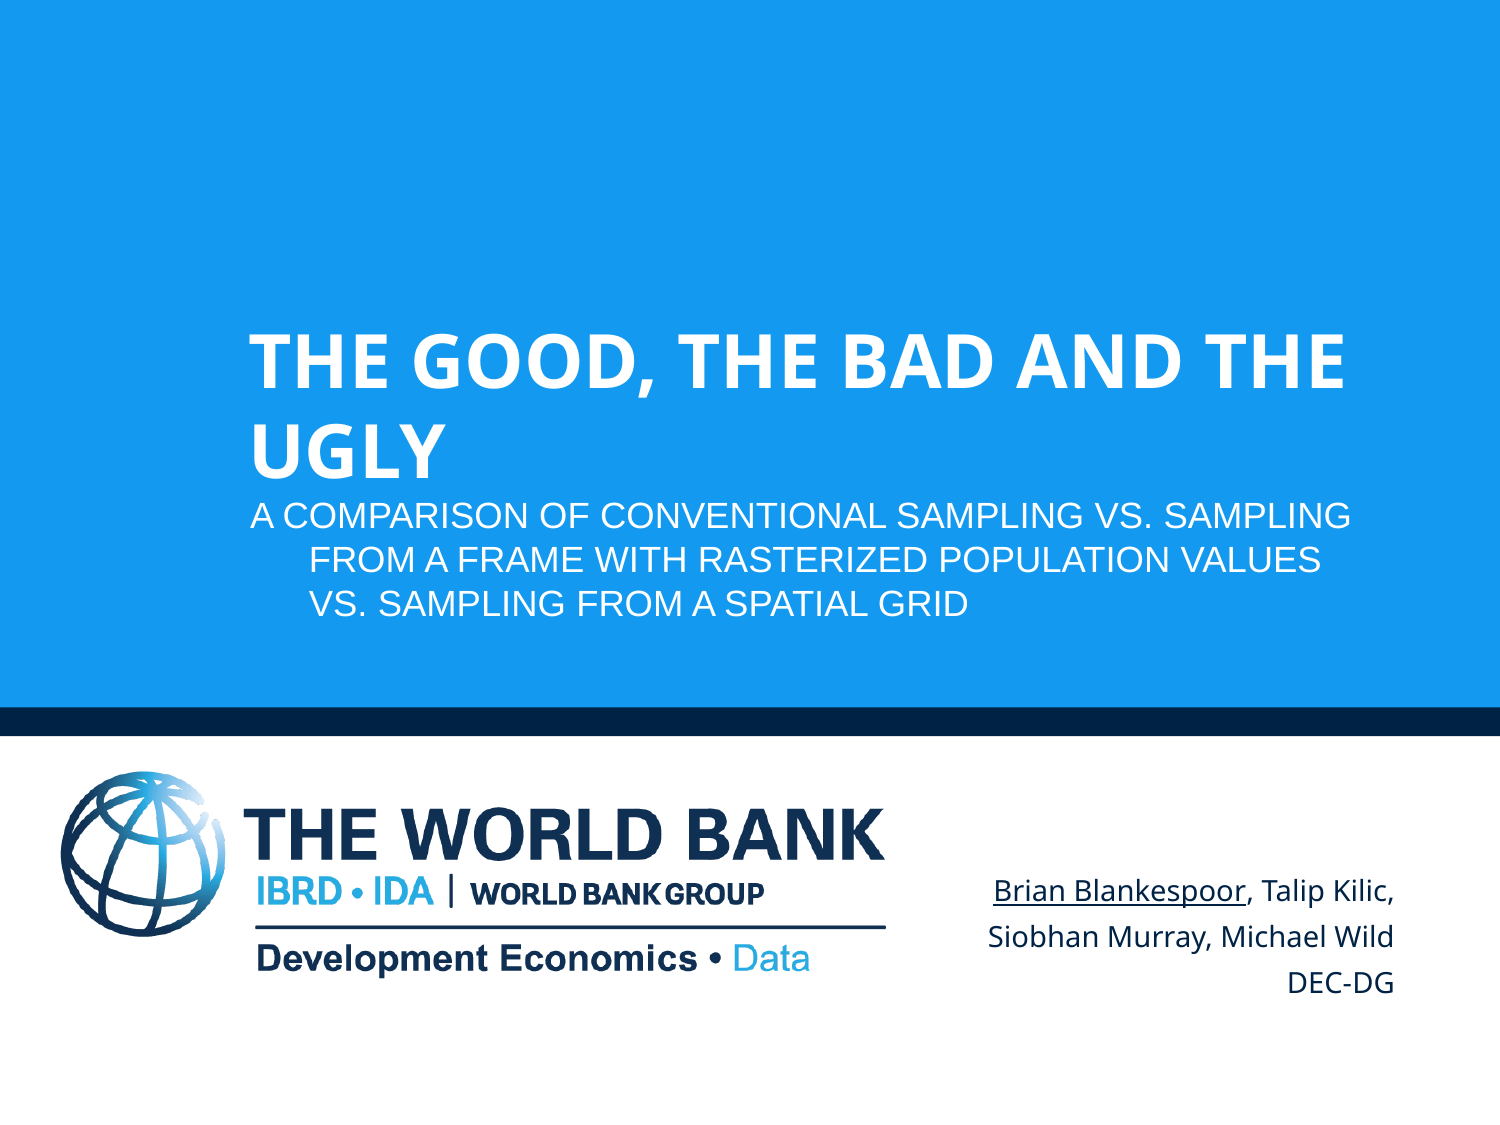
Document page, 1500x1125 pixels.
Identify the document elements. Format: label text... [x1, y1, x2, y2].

title The Good, the Bad and the Ugly [247, 194, 1393, 495]
picture [60, 770, 889, 979]
list A comparison of conventional sampling vs. sampling from a frame with rasterized population values vs. sampling from a spatial grid [250, 492, 1392, 636]
list Brian Blankespoor, Talip Kilic, Siobhan Murray, Michael Wild DEC-DG [932, 770, 1395, 1000]
